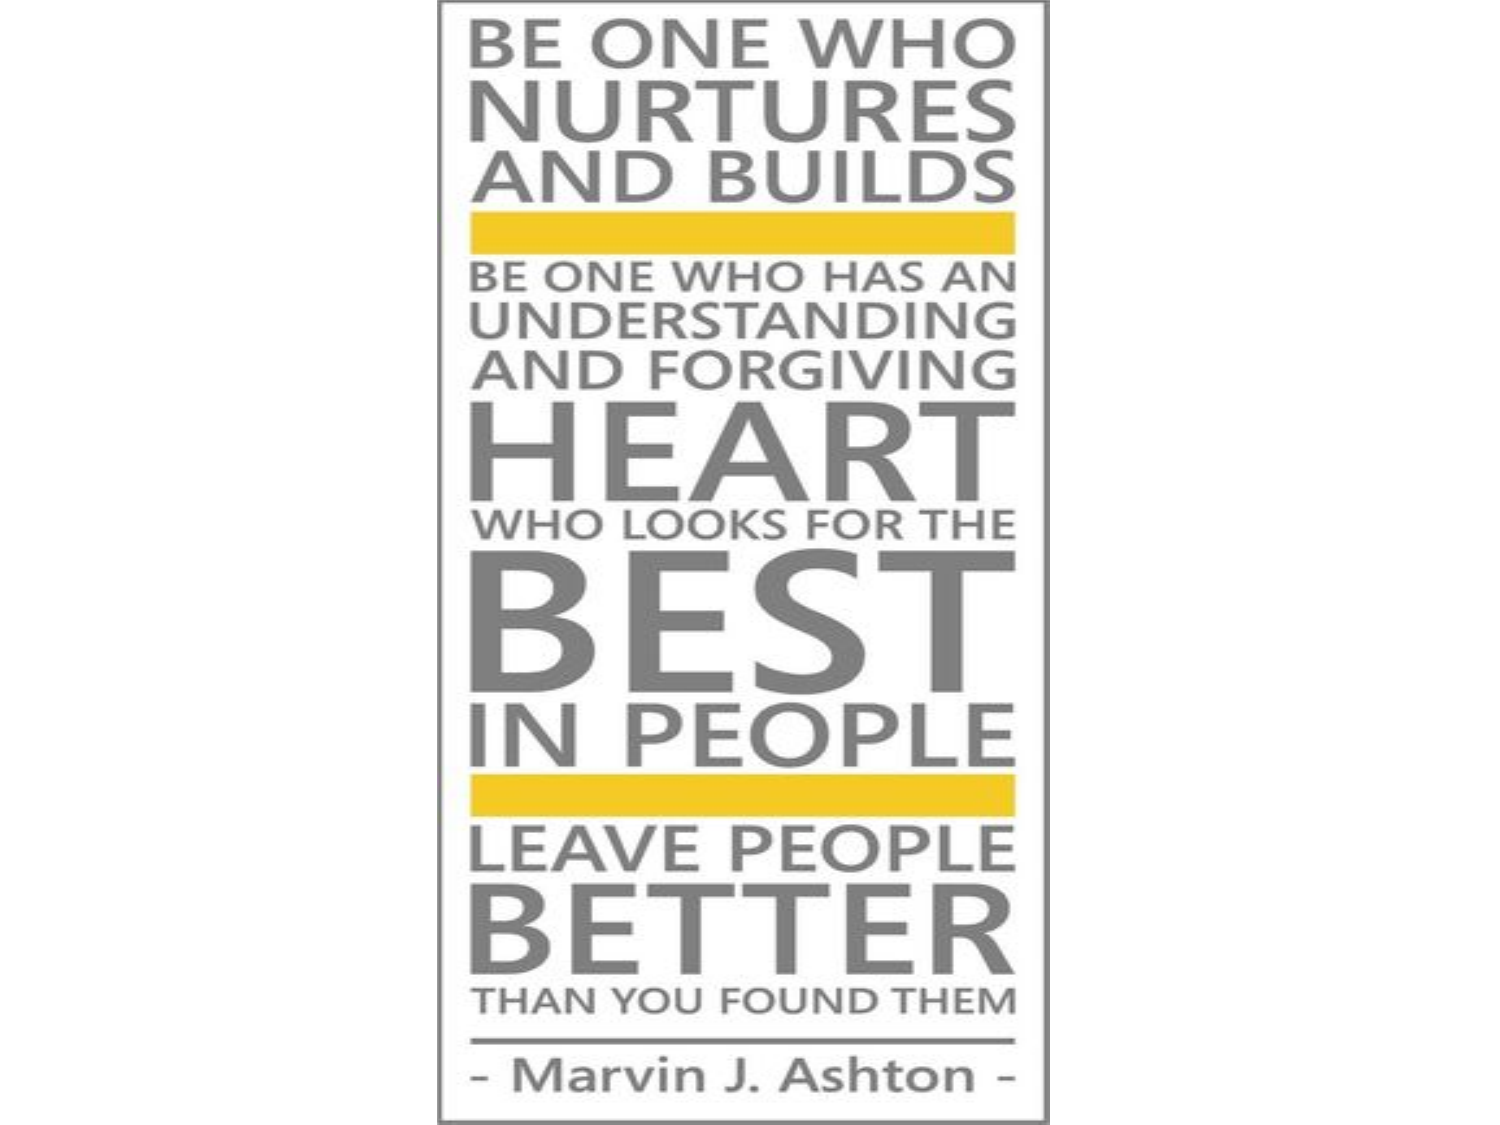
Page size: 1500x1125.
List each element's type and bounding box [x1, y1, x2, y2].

picture [437, 0, 1051, 1125]
